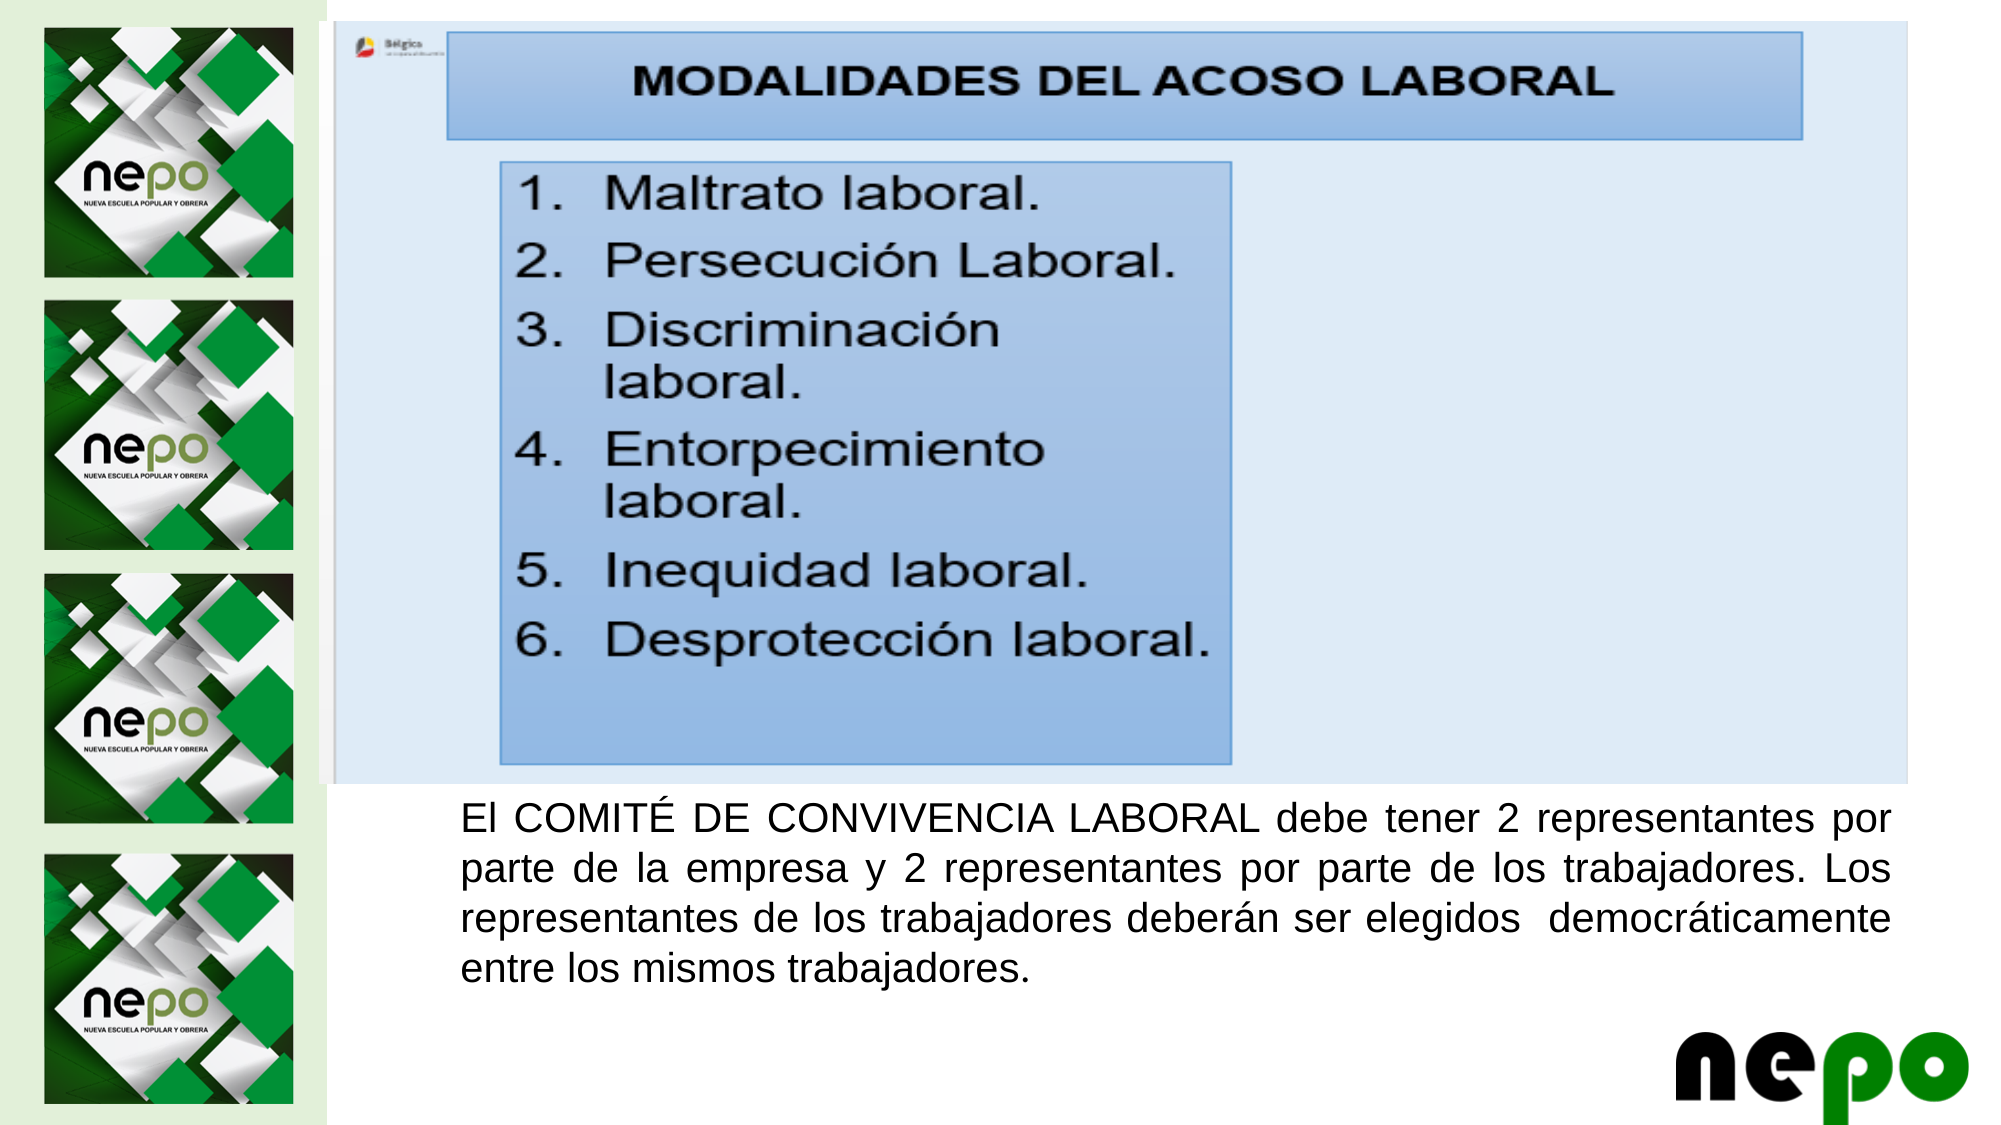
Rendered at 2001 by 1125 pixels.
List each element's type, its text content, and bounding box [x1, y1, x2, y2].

text_box El COMITÉ DE CONVIVENCIA LABORAL debe tener 2 representantes por parte de la empresa y 2 representantes por parte de los trabajadores. Los representantes de los trabajadores deberán ser elegidos democráticamente entre los mismos trabajadores. [445, 784, 1908, 999]
picture [0, 0, 327, 1125]
picture [1676, 1032, 1969, 1125]
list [318, 21, 1908, 784]
